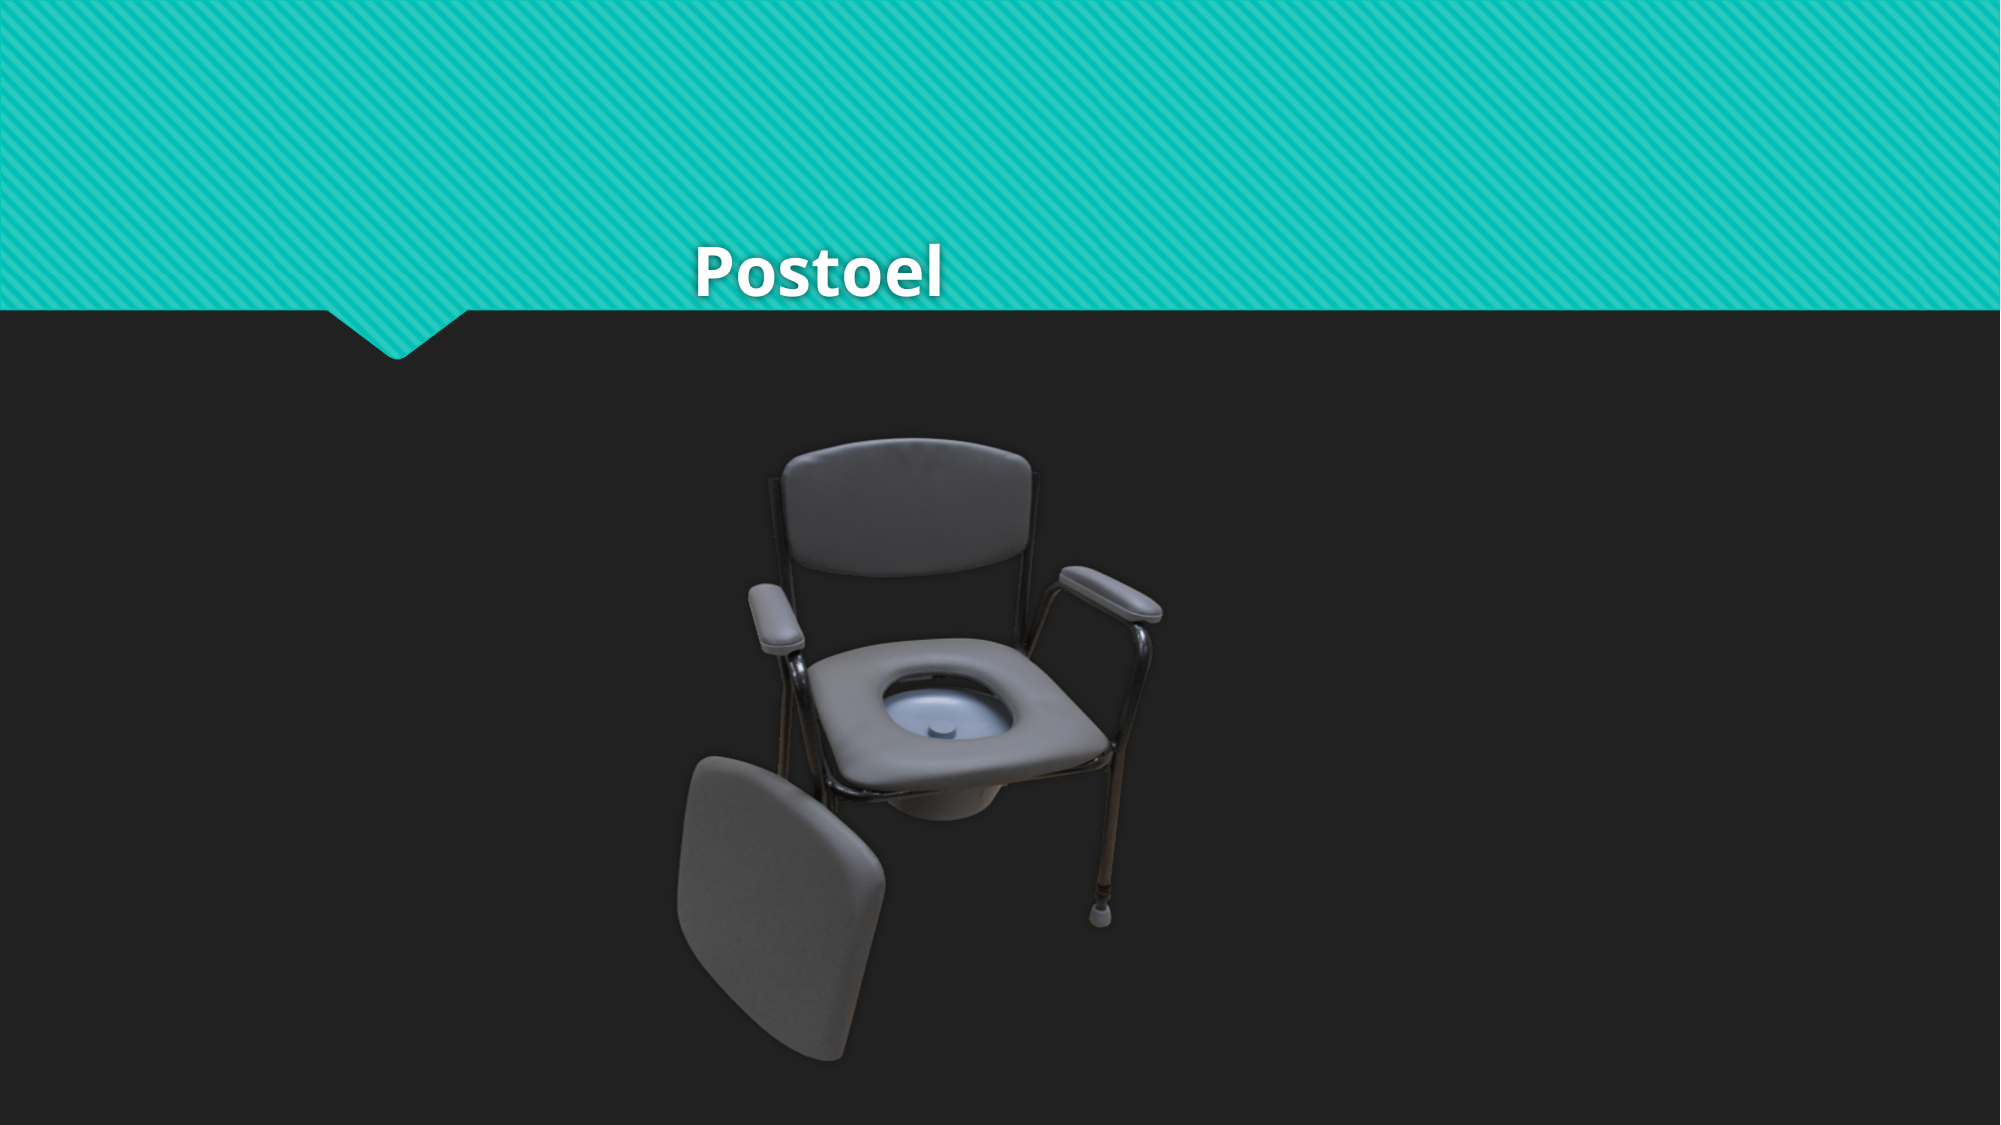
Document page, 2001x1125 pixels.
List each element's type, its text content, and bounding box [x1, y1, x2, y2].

title Postoel [677, 135, 1946, 404]
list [528, 402, 1312, 1096]
